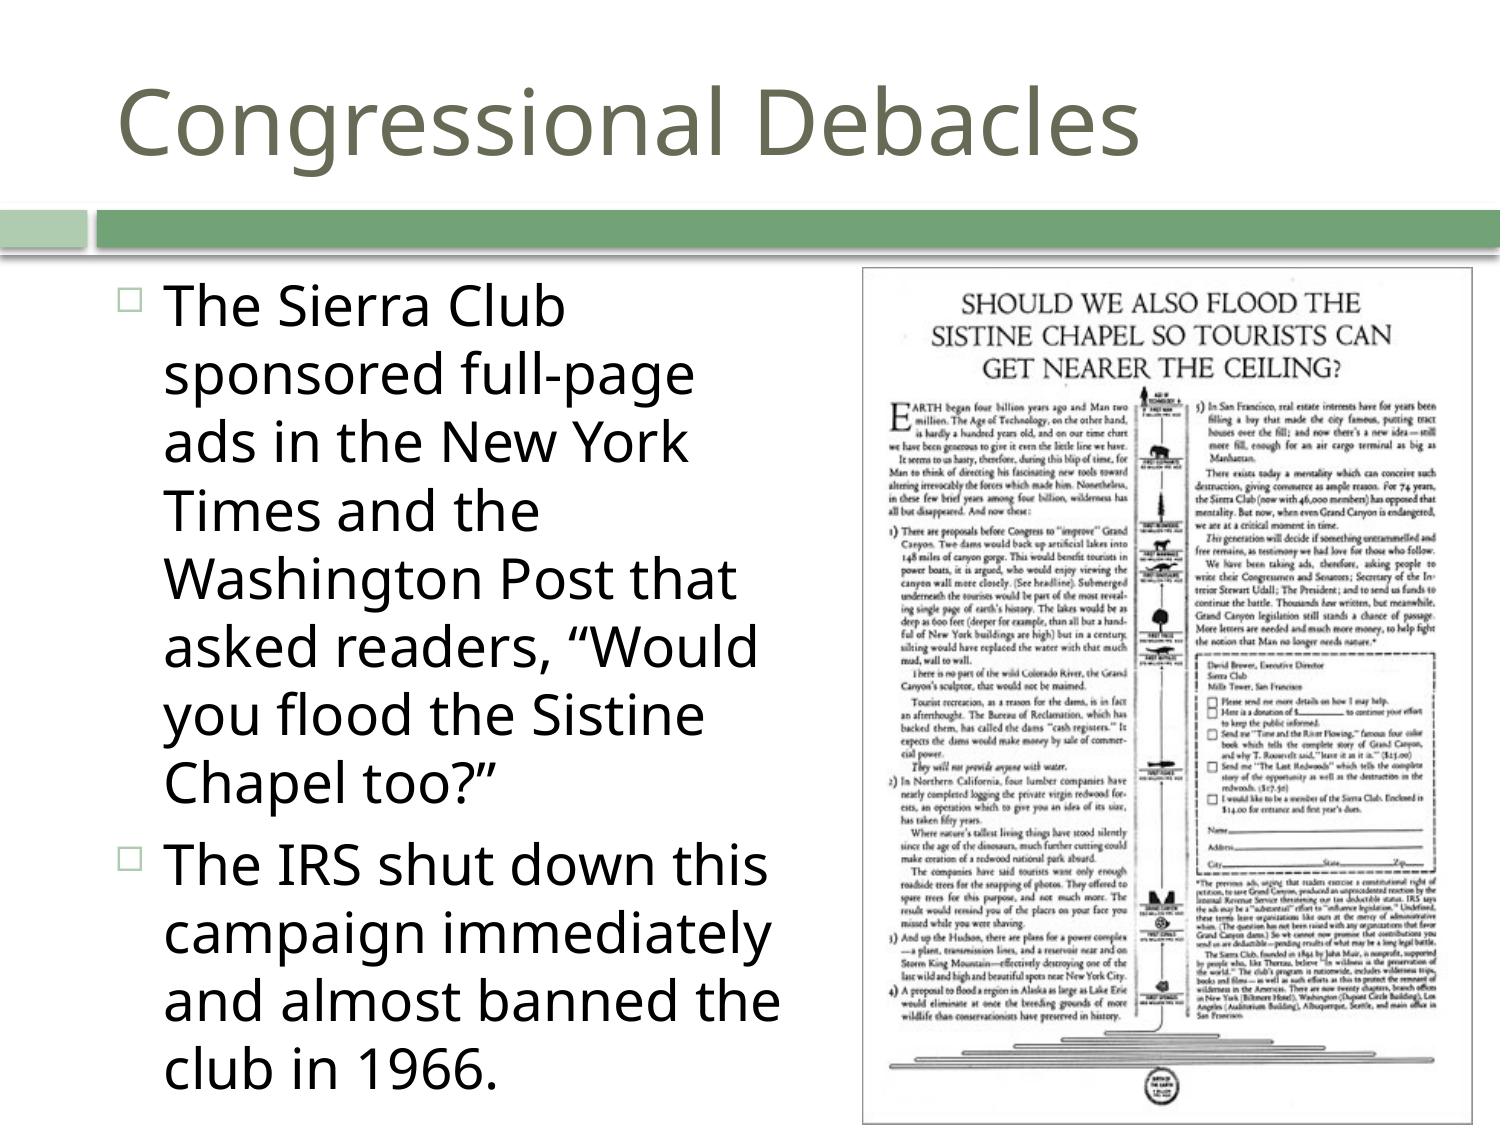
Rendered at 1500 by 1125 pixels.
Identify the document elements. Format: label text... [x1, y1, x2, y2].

list The Sierra Club sponsored full-page ads in the New York Times and the Washington Post that asked readers, “Would you flood the Sistine Chapel too?” The IRS shut down this campaign immediately and almost banned the club in 1966. [99, 262, 800, 1125]
picture [862, 267, 1473, 1125]
title Congressional Debacles [100, 37, 1438, 200]
